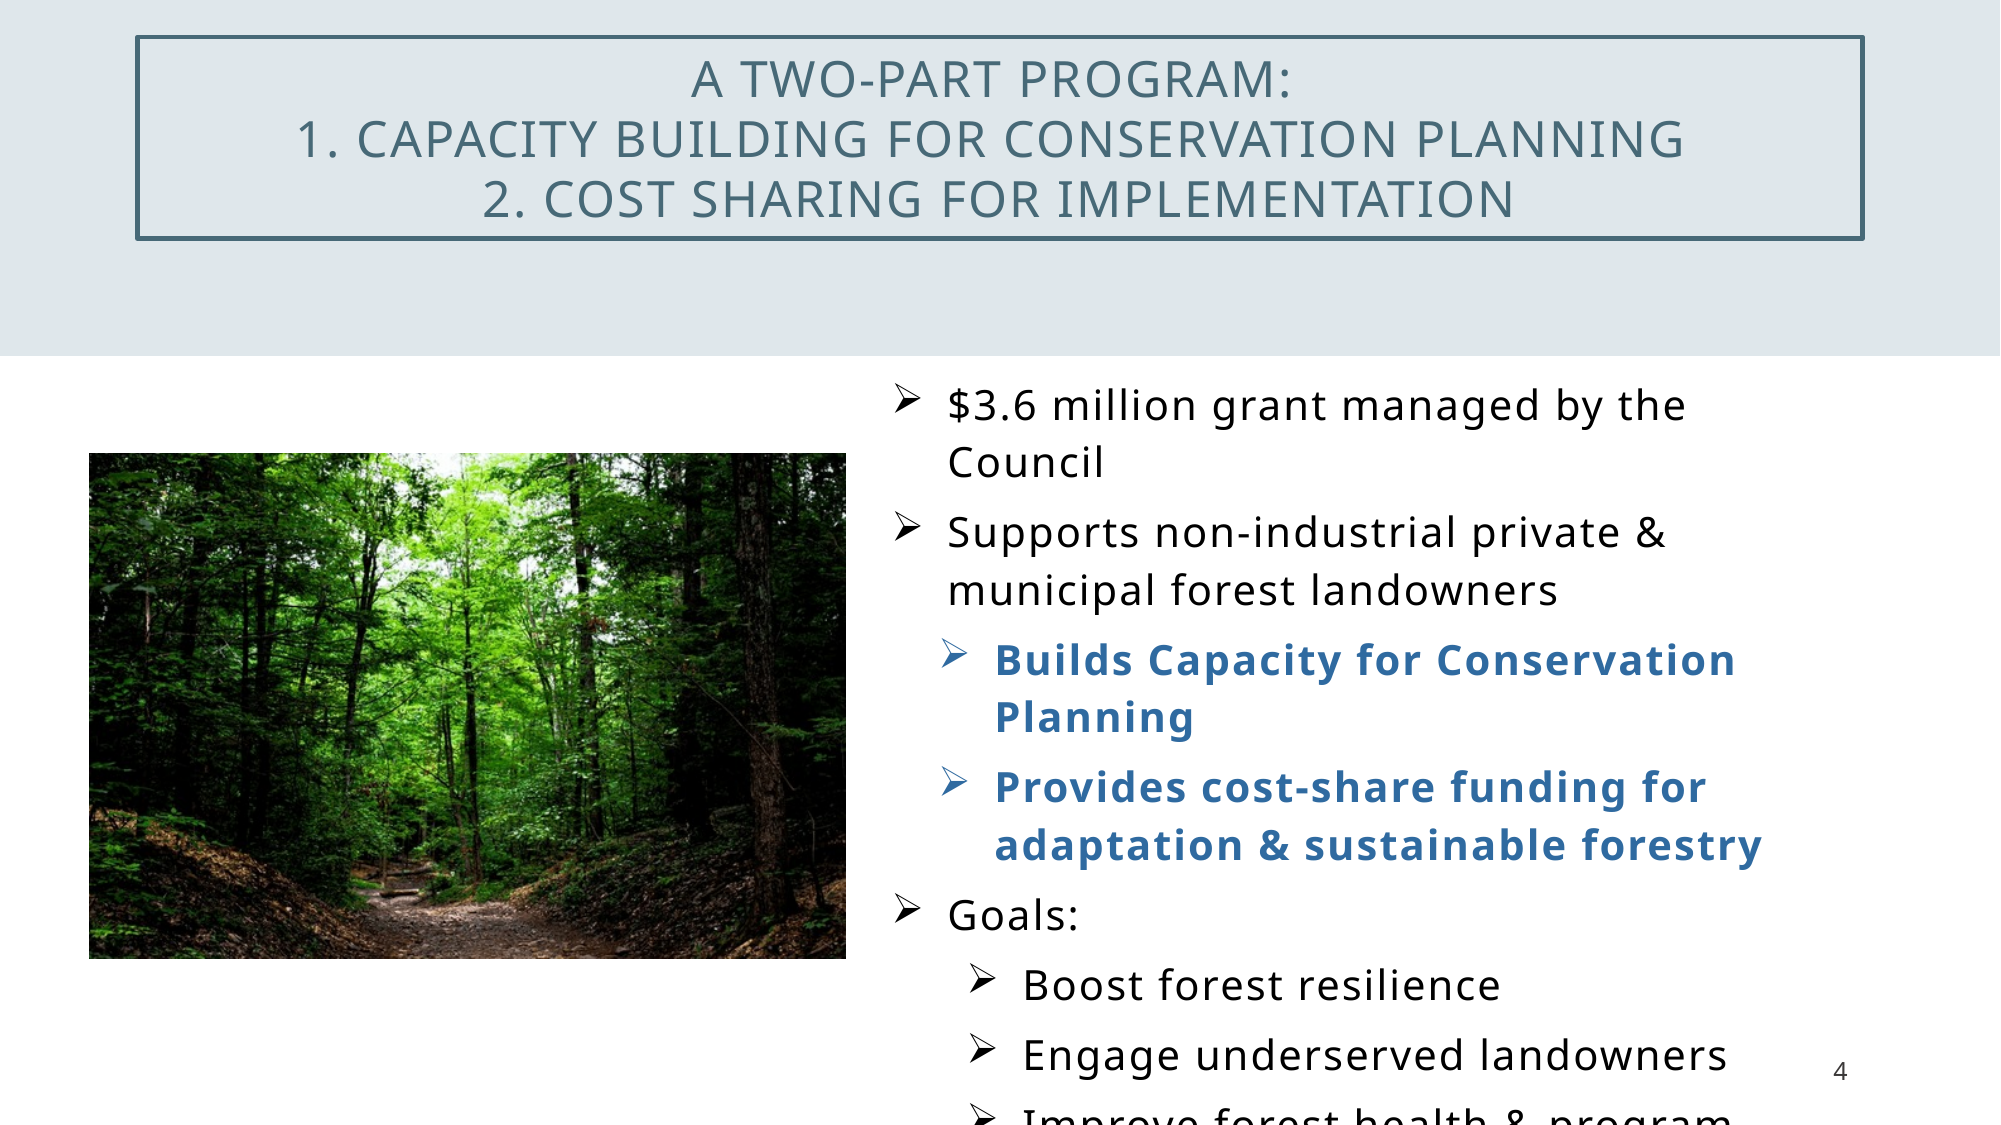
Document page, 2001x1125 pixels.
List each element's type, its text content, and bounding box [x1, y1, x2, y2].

picture [89, 453, 846, 959]
slide_number 4 [1412, 1042, 1863, 1103]
title A TWO-PART PROGRAM: 1. CAPACITY BUILDING FOR CONSERVATION PLANNING 2. COST SHARING FOR IMPLEMENTATION [137, 37, 1863, 239]
list $3.6 million grant managed by the Council Supports non-industrial private & municipal forest landowners Builds Capacity for Conservation Planning Provides cost-share funding for adaptation & sustainable forestry Goals: Boost forest resilience Engage underserved landowners Improve forest health & program accessibility across Connecticut [876, 363, 1863, 912]
